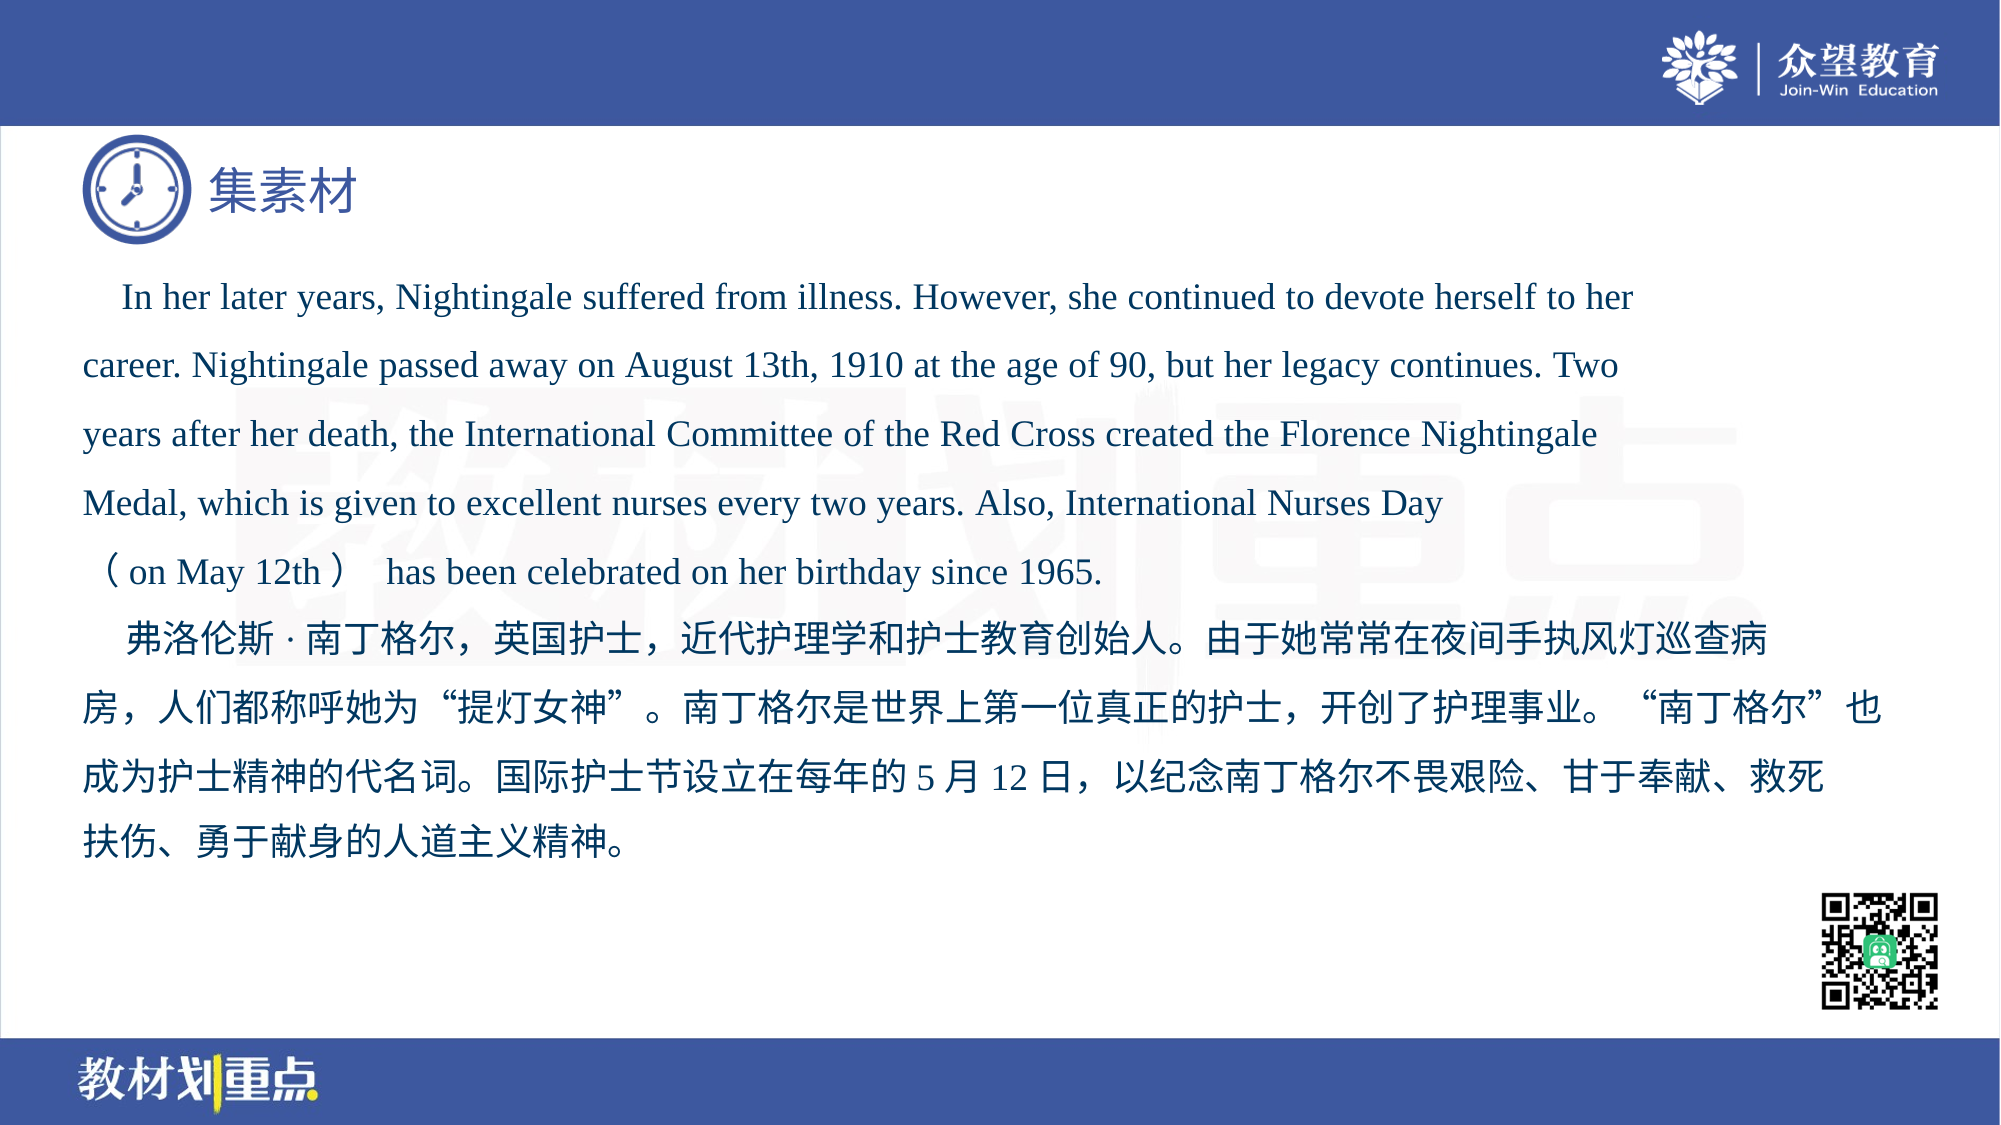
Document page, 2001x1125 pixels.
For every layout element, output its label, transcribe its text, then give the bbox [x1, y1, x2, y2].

picture [0, 0, 2000, 1125]
text_box In her later years, Nightingale suffered from illness. However, she continued to devote herself to her career. Nightingale passed away on August 13th, 1910 at the age of 90, but her legacy continues. Two years after her death, the International Committee of the Red Cross created the Florence Nightingale Medal, which is given to excellent nurses every two years. Also, International Nurses Day （on May 12th） has been celebrated on her birthday since 1965. 弗洛伦斯·南丁格尔，英国护士，近代护理学和护士教育创始人。由于她常常在夜间手执风灯巡查病 房，人们都称呼她为“提灯女神”。南丁格尔是世界上第一位真正的护士，开创了护理事业。“南丁格尔”也 成为护士精神的代名词。国际护士节设立在每年的5月12日，以纪念南丁格尔不畏艰险、甘于奉献、救死 扶伤、勇于献身的人道主义精神。 [82, 247, 1817, 857]
